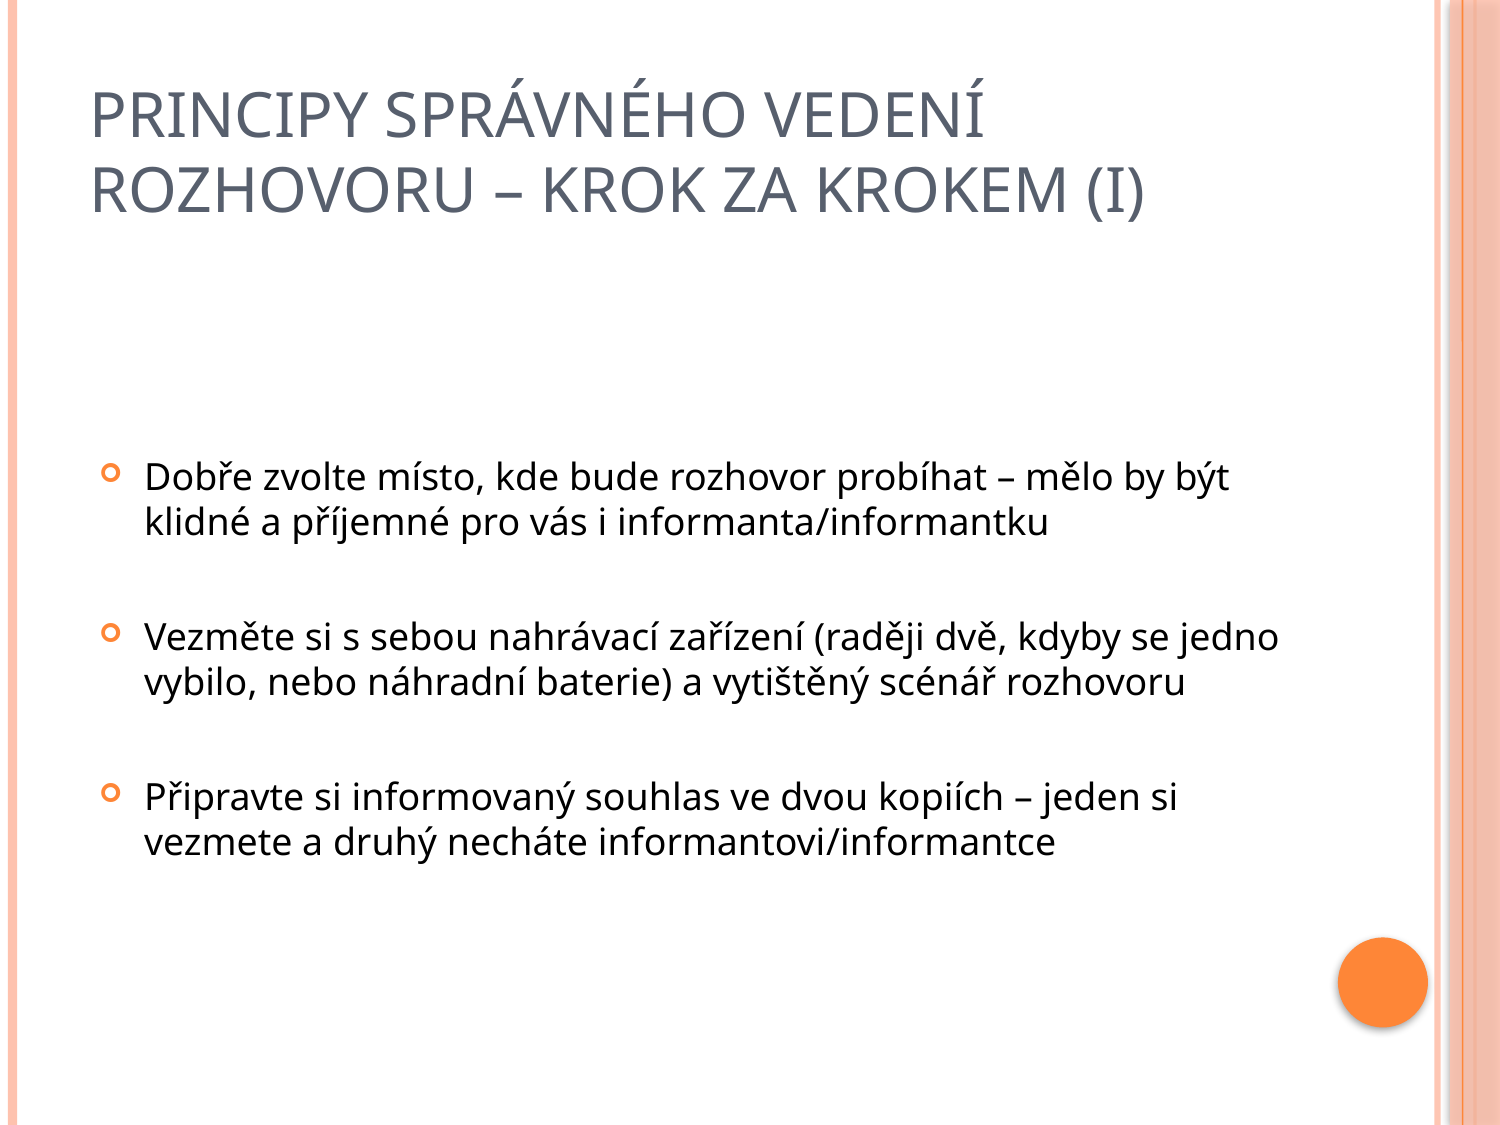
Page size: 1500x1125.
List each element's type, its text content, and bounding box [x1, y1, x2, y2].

list Dobře zvolte místo, kde bude rozhovor probíhat – mělo by být klidné a příjemné pro vás i informanta/informantku Vezměte si s sebou nahrávací zařízení (raději dvě, kdyby se jedno vybilo, nebo náhradní baterie) a vytištěný scénář rozhovoru Připravte si informovaný souhlas ve dvou kopiích – jeden si vezmete a druhý necháte informantovi/informantce [84, 445, 1331, 895]
title Principy správného vedení rozhovoru – krok za krokem (I) [75, 45, 1300, 233]
